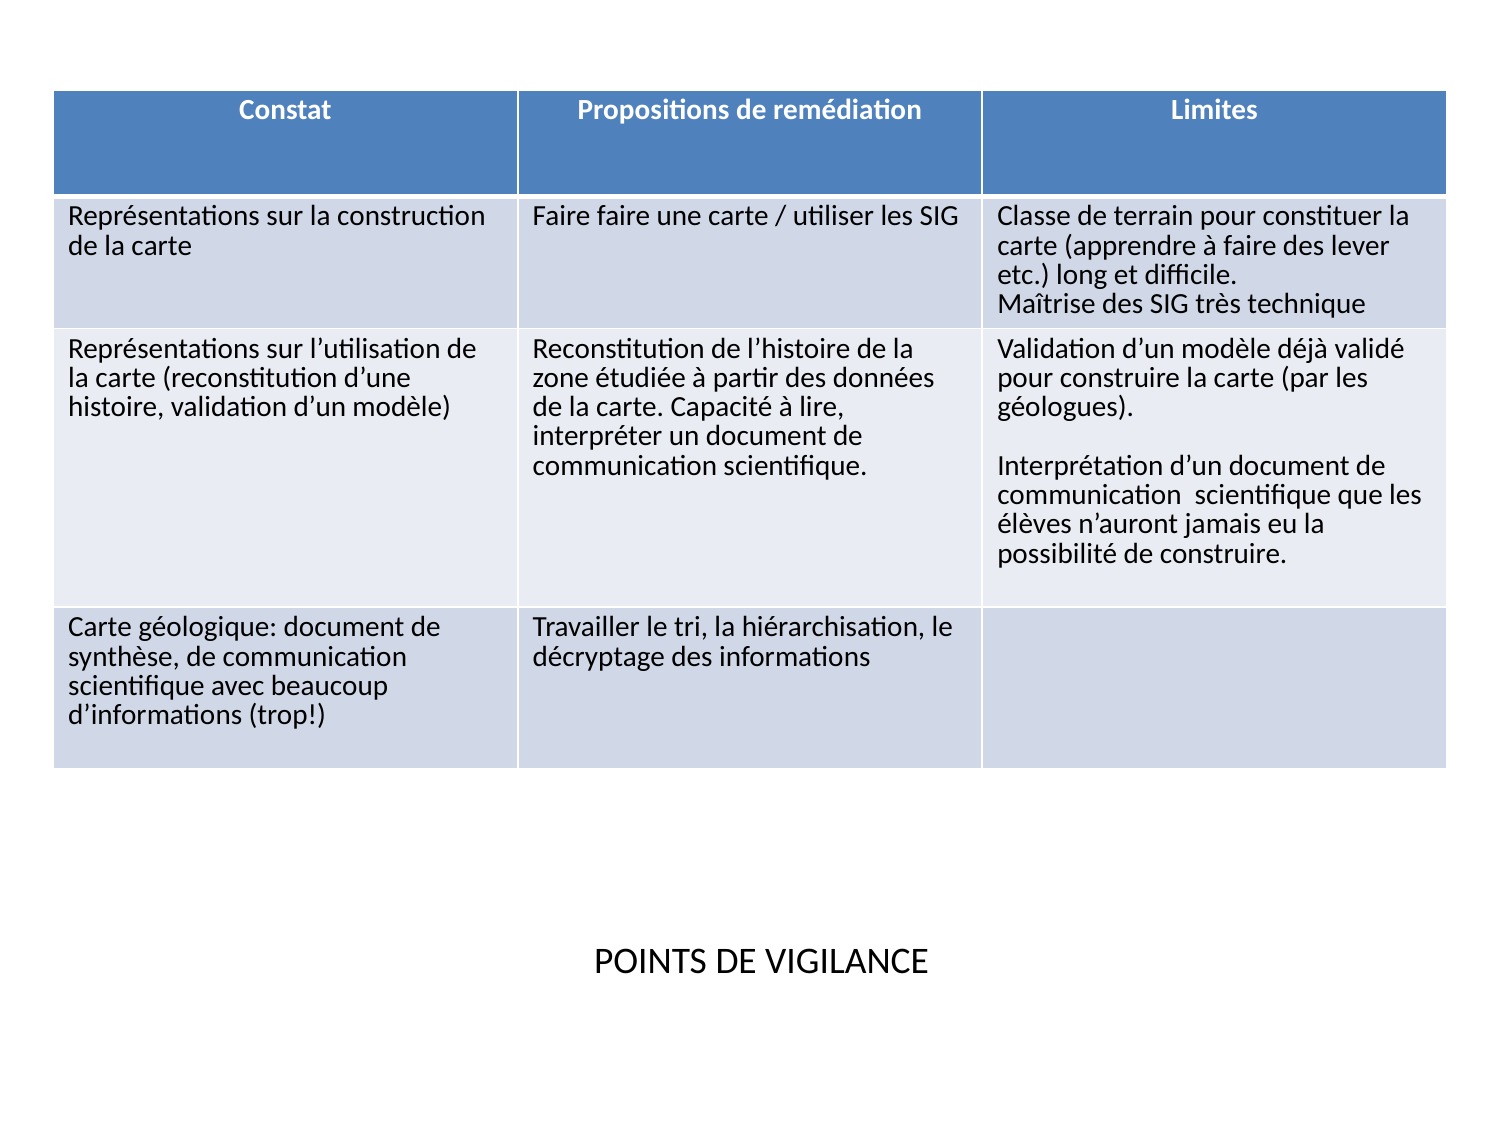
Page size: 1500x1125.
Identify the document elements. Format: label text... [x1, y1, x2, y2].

text_box POINTS DE VIGILANCE [242, 928, 1282, 989]
table_cell Travailler le tri, la hiérarchisation, le décryptage des informations [519, 608, 981, 768]
table_cell [983, 608, 1446, 768]
table_cell Représentations sur la construction de la carte [54, 199, 517, 328]
table_cell Faire faire une carte / utiliser les SIG [519, 199, 981, 328]
table_header Propositions de remédiation [519, 91, 981, 194]
table_cell Représentations sur l’utilisation de la carte (reconstitution d’une histoire, validation d’un modèle) [54, 329, 517, 606]
table_cell Classe de terrain pour constituer la carte (apprendre à faire des lever etc.) long et difficile. Maîtrise des SIG très technique [983, 199, 1446, 328]
table_cell Validation d’un modèle déjà validé pour construire la carte (par les géologues). Interprétation d’un document de communication scientifique que les élèves n’auront jamais eu la possibilité de construire. [983, 329, 1446, 606]
table_header Constat [54, 91, 517, 194]
table_cell Reconstitution de l’histoire de la zone étudiée à partir des données de la carte. Capacité à lire, interpréter un document de communication scientifique. [519, 329, 981, 606]
table_cell Carte géologique: document de synthèse, de communication scientifique avec beaucoup d’informations (trop!) [54, 608, 517, 768]
table_header Limites [983, 91, 1446, 194]
